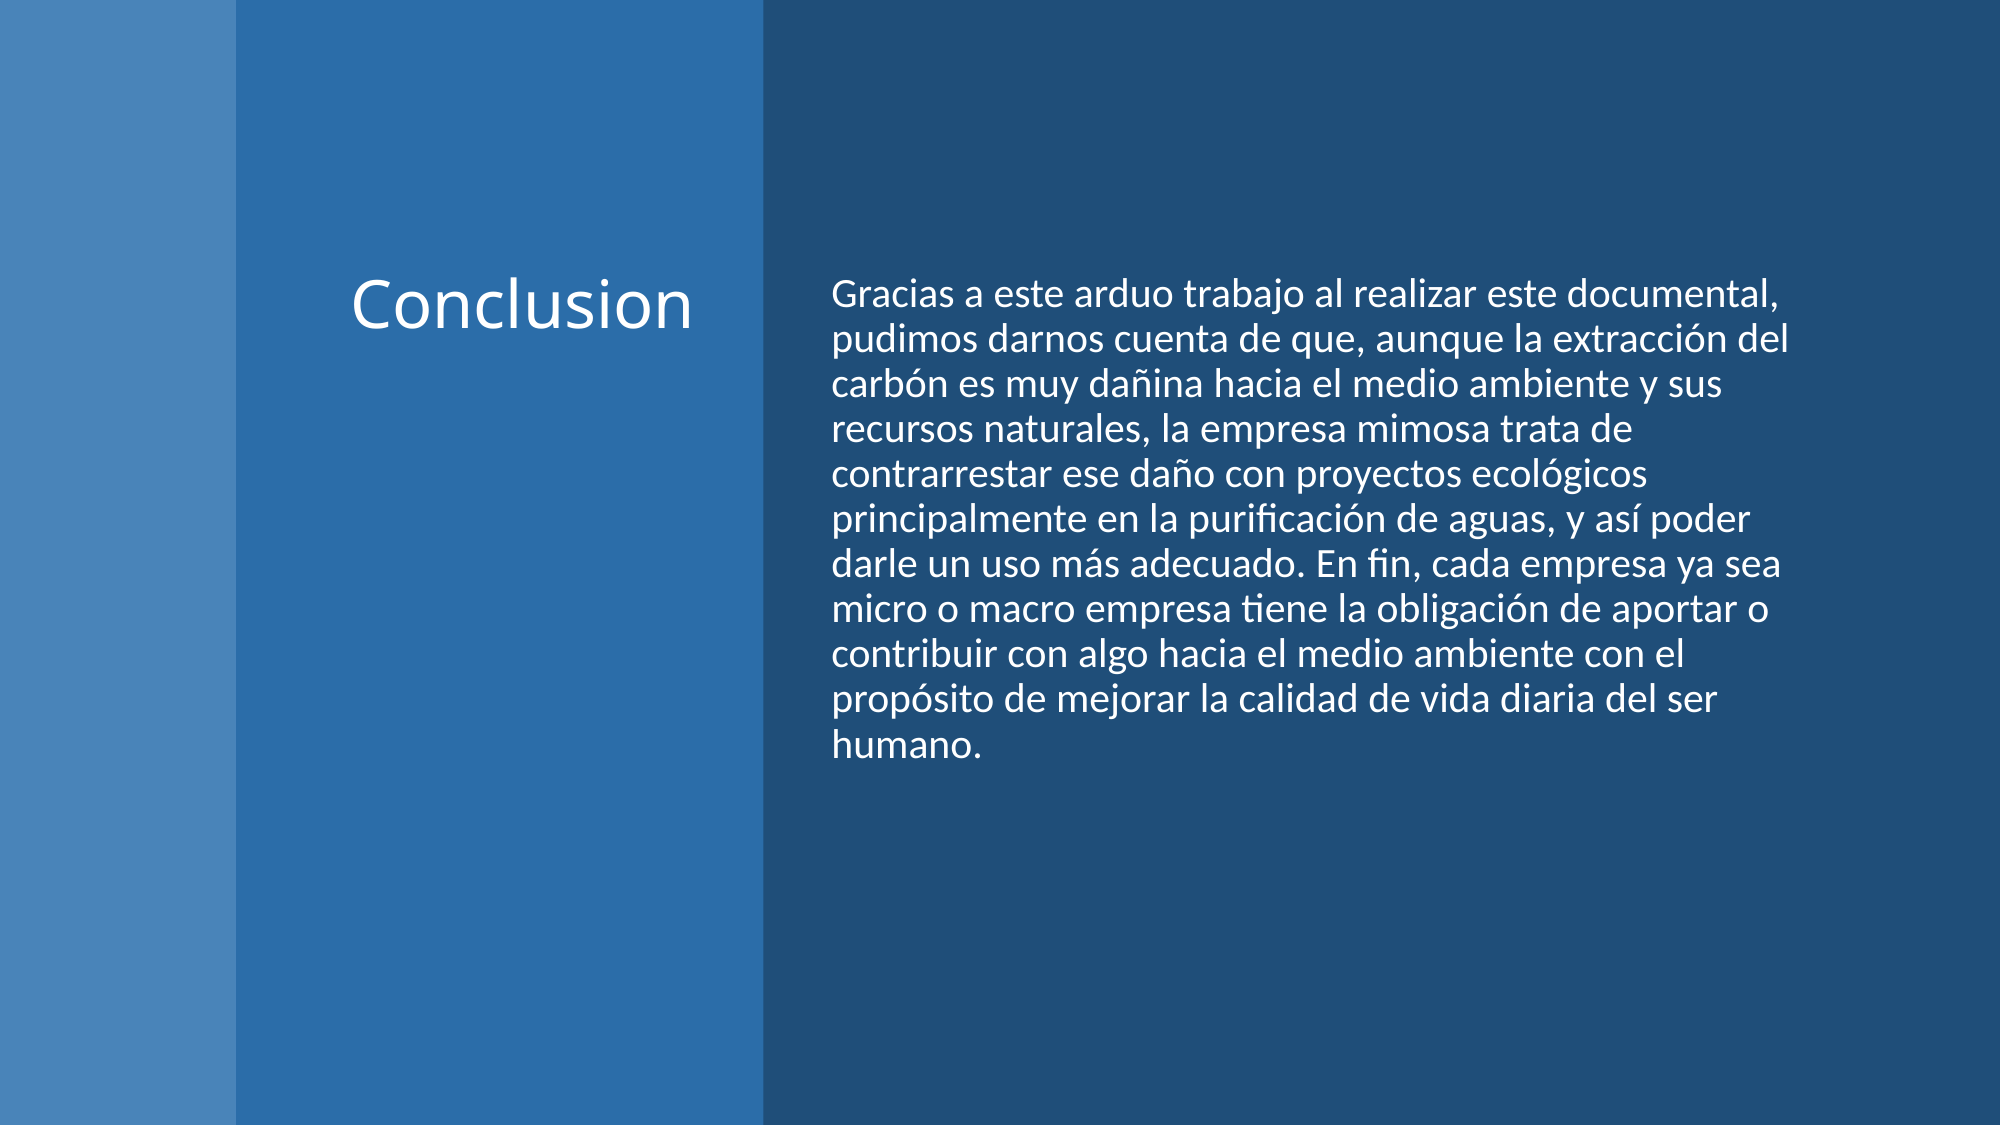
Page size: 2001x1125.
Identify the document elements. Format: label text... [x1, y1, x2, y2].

text_box [237, 0, 764, 1125]
text_box [0, 0, 237, 1125]
text_box [764, 0, 2000, 1125]
list Gracias a este arduo trabajo al realizar este documental, pudimos darnos cuenta de que, aunque la extracción del carbón es muy dañina hacia el medio ambiente y sus recursos naturales, la empresa mimosa trata de contrarrestar ese daño con proyectos ecológicos principalmente en la purificación de aguas, y así poder darle un uso más adecuado. En fin, cada empresa ya sea micro o macro empresa tiene la obligación de aportar o contribuir con algo hacia el medio ambiente con el propósito de mejorar la calidad de vida diaria del ser humano. [816, 263, 1849, 1001]
title Conclusion [291, 263, 711, 1001]
